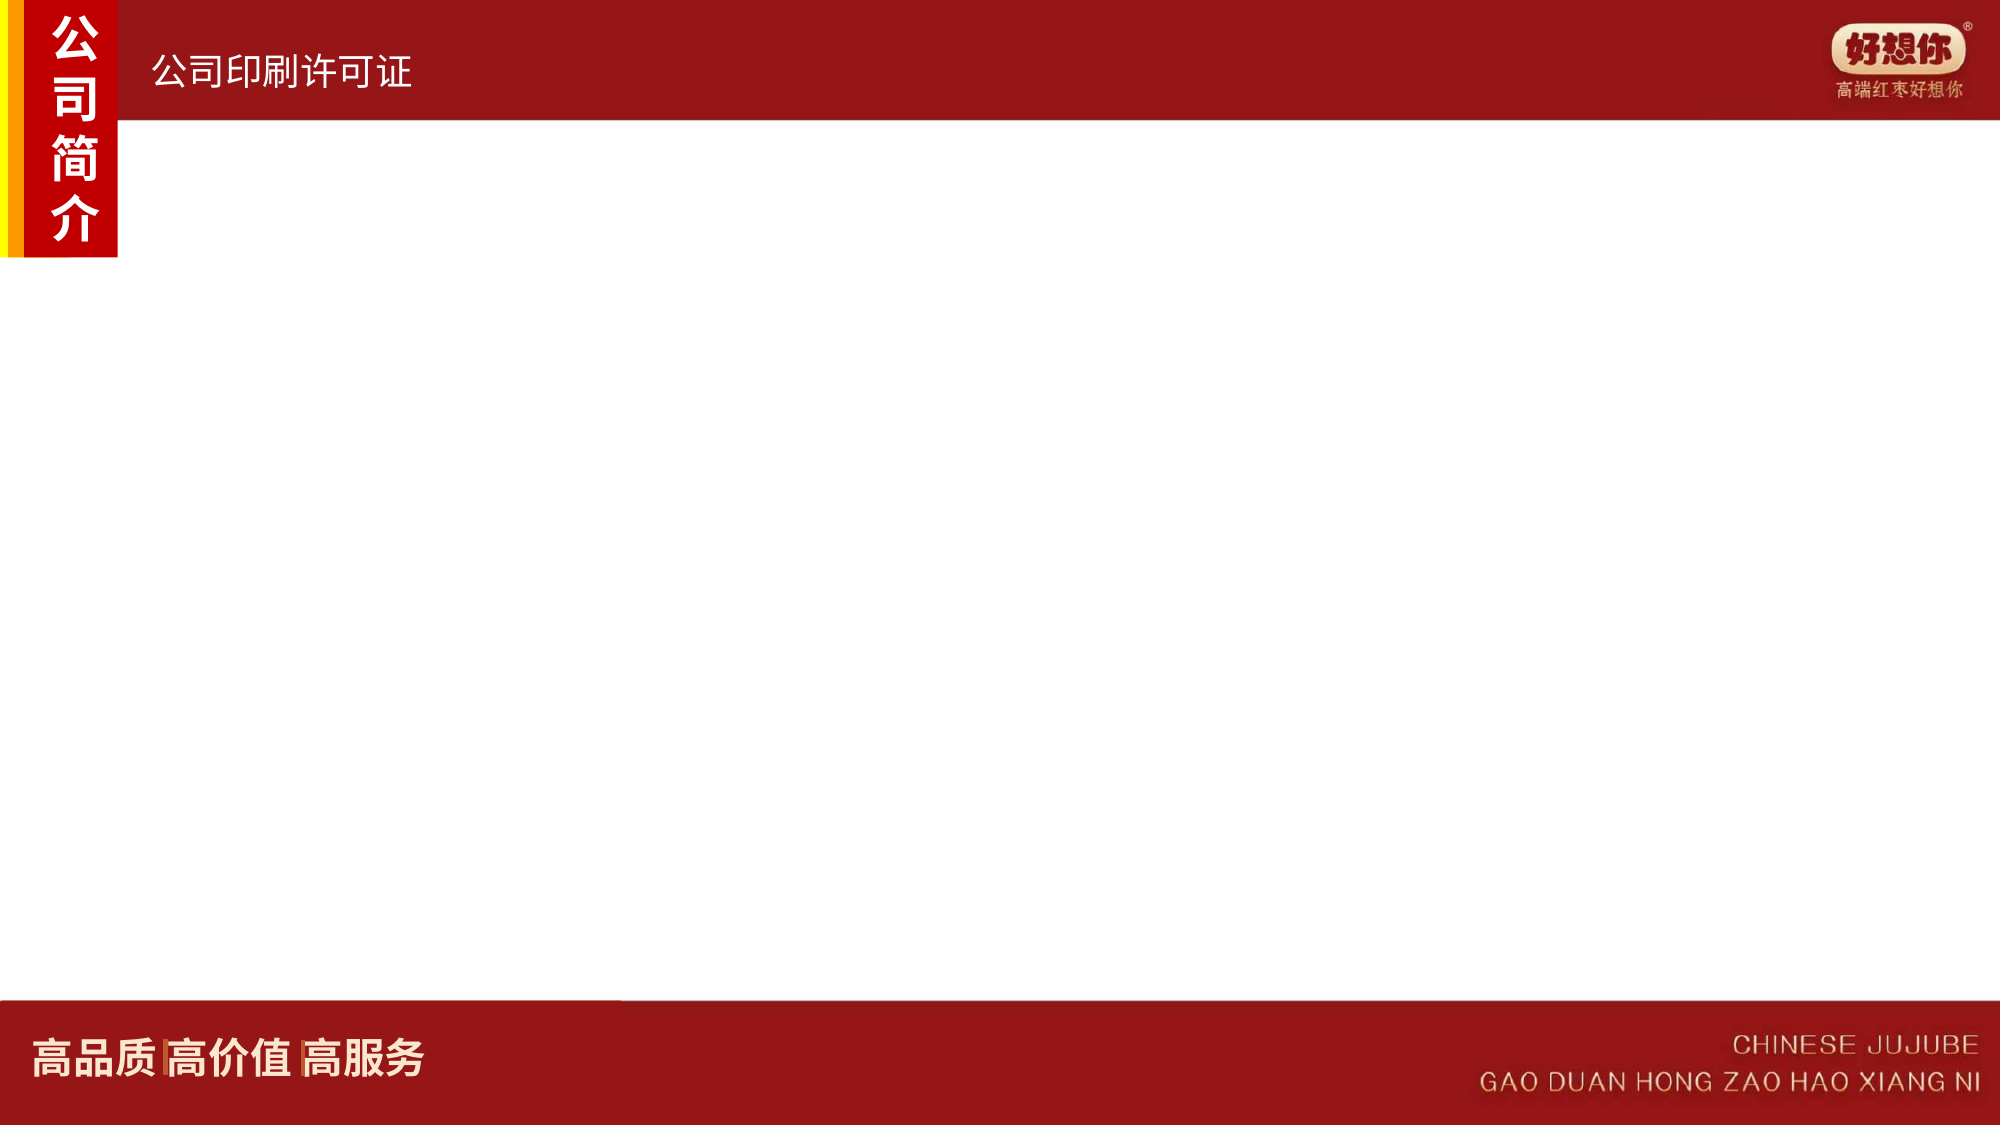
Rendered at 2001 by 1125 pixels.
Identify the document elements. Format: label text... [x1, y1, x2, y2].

picture [0, 0, 2000, 1125]
text_box [7, 0, 23, 259]
text_box 公司印刷许可证 [135, 40, 428, 101]
text_box [23, 0, 119, 259]
text_box [0, 0, 7, 259]
text_box 公司简介 [35, 0, 84, 255]
